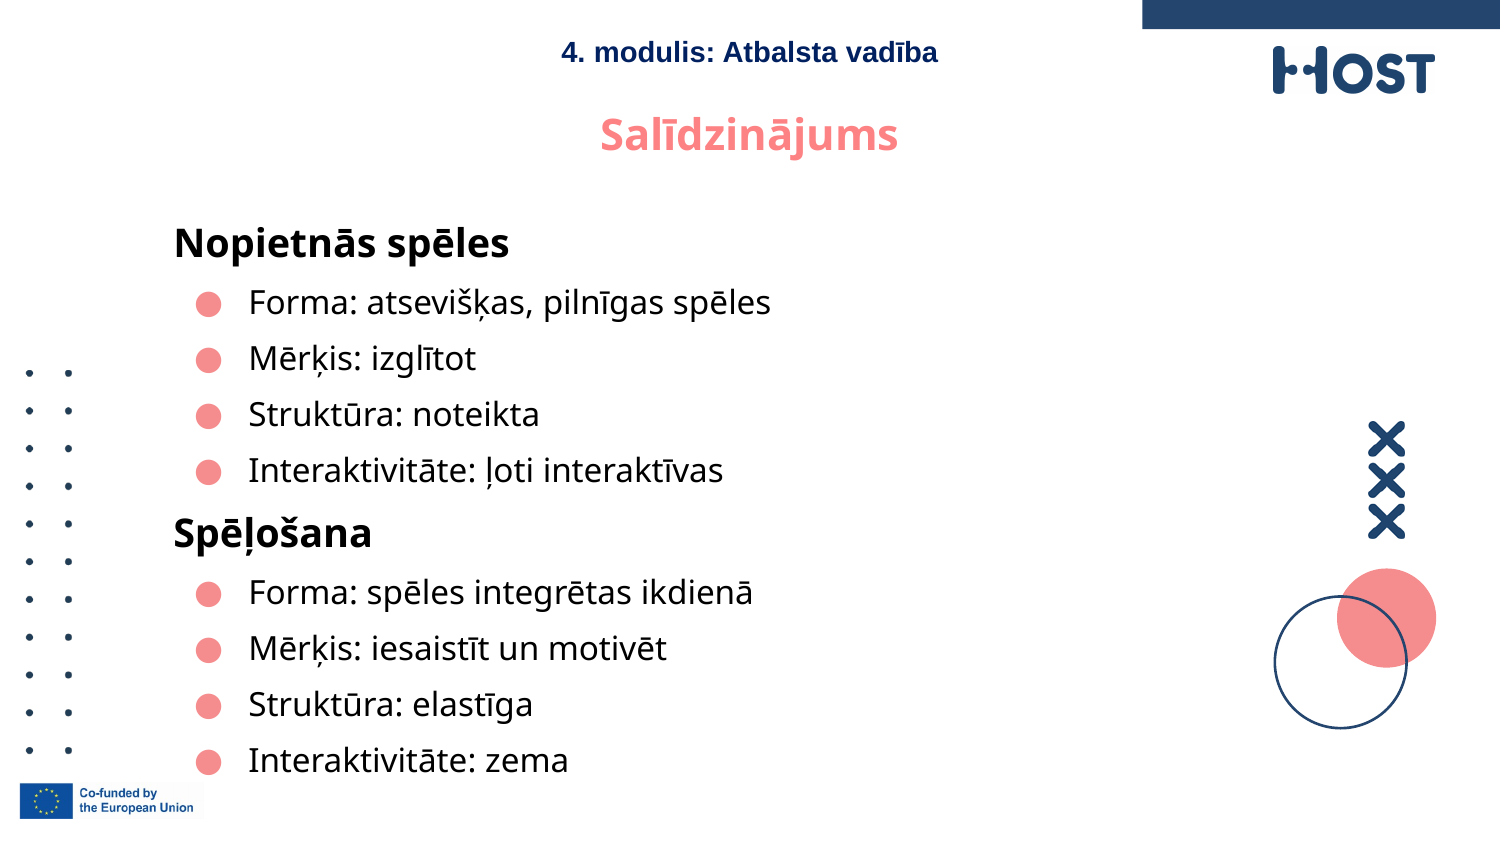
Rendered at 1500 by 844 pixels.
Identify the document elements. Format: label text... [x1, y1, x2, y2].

text_box Nopietnās spēles Forma: atsevišķas, pilnīgas spēles Mērķis: izglītot Struktūra: noteikta Interaktivitāte: ļoti interaktīvas Spēļošana Forma: spēles integrētas ikdienā Mērķis: iesaistīt un motivēt Struktūra: elastīga Interaktivitāte: zema [158, 183, 1207, 819]
picture [1368, 421, 1405, 539]
picture [1273, 46, 1435, 94]
picture [0, 370, 204, 820]
text_box 4. modulis: Atbalsta vadība [545, 13, 955, 71]
title Salīdzinājums [162, 91, 1338, 204]
